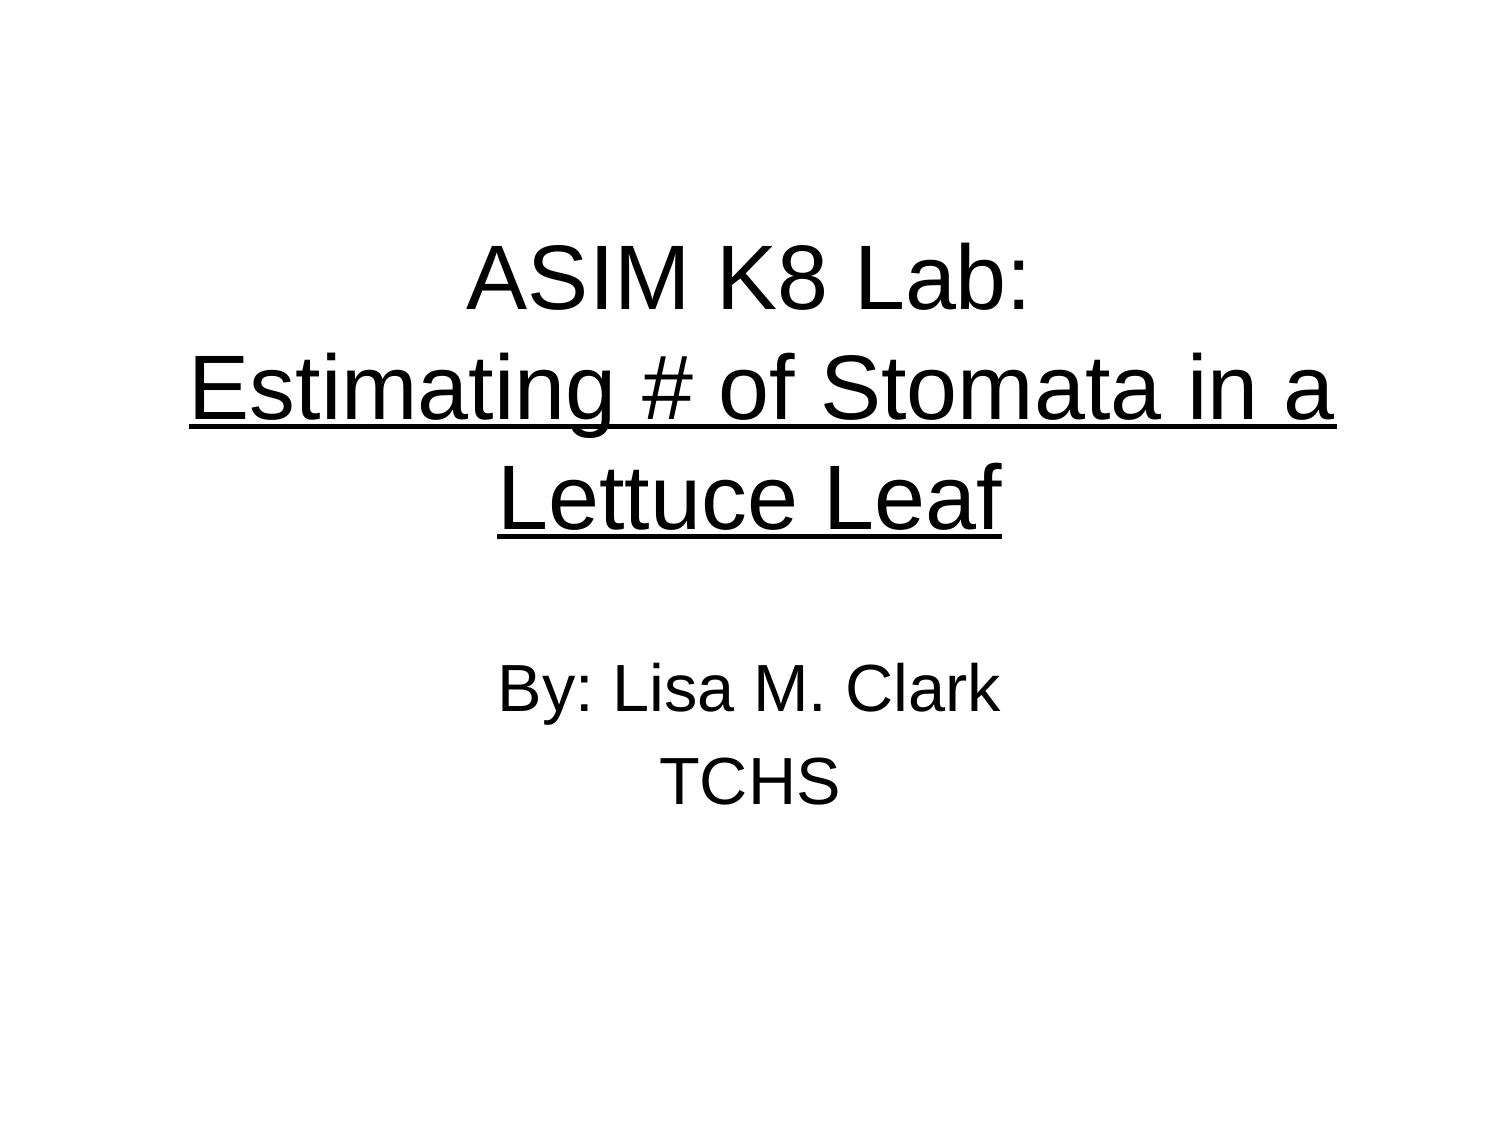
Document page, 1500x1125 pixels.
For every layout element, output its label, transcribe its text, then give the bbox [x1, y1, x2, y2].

title ASIM K8 Lab: Estimating # of Stomata in a Lettuce Leaf [112, 174, 1388, 591]
subtitle By: Lisa M. Clark TCHS [224, 637, 1276, 926]
